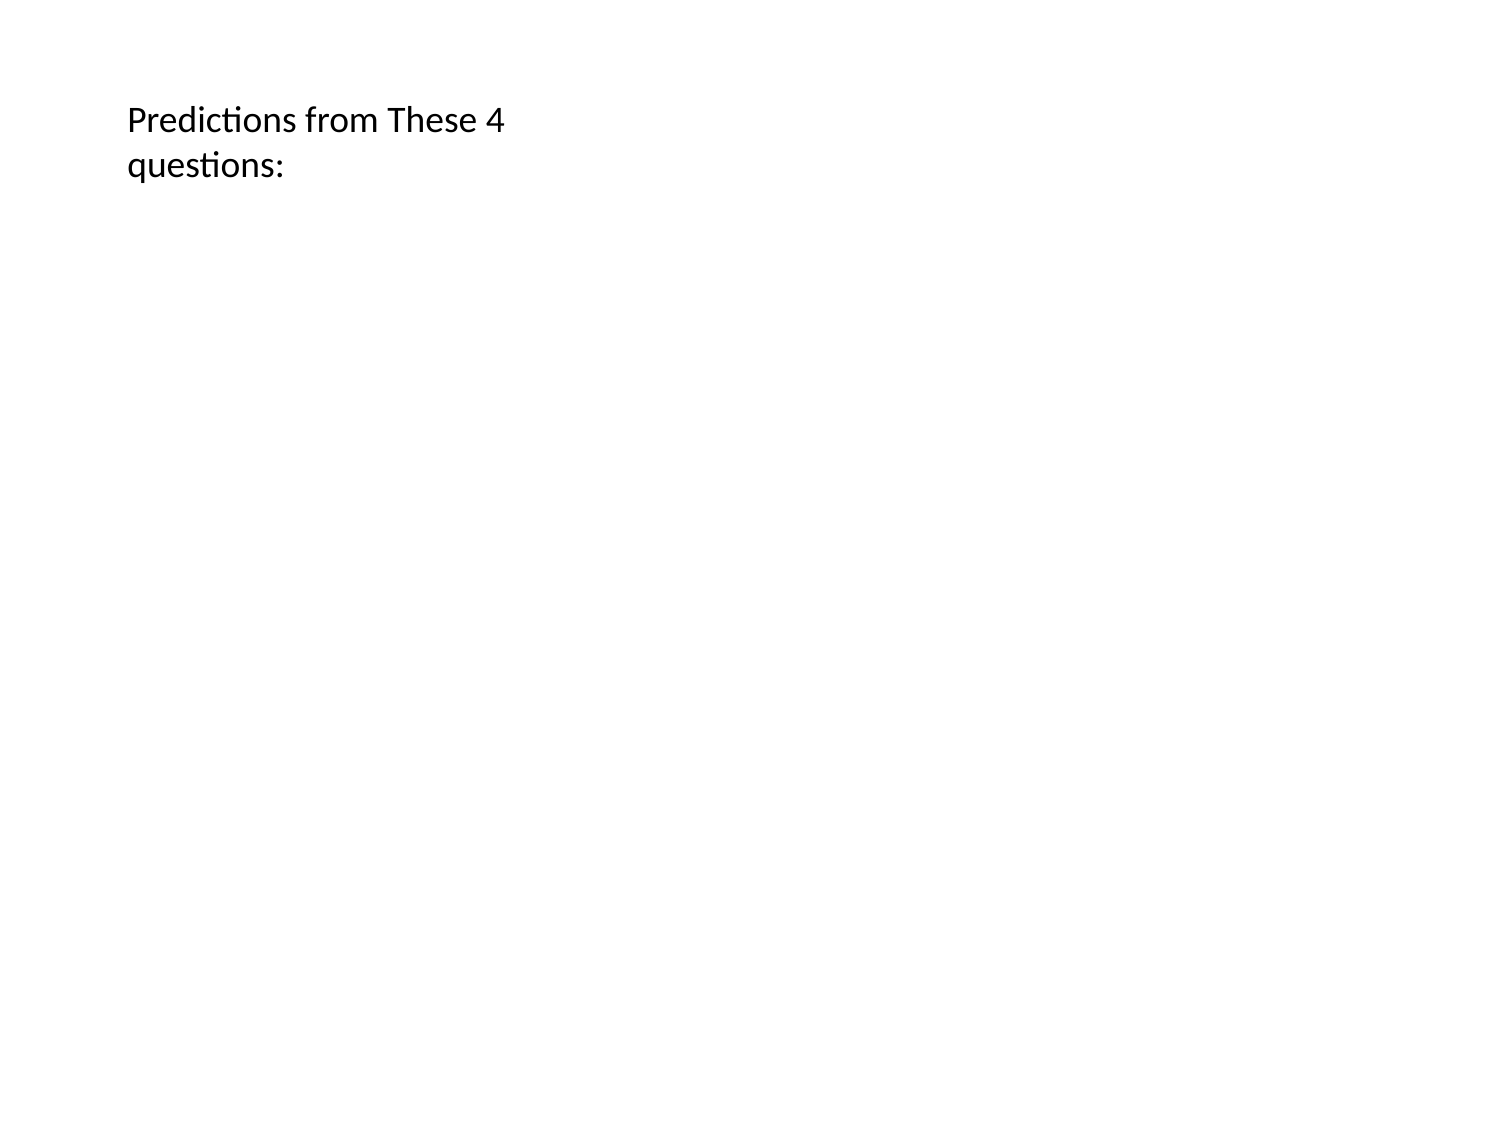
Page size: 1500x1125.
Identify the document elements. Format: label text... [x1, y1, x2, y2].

text_box Predictions from These 4 questions: [112, 87, 638, 193]
